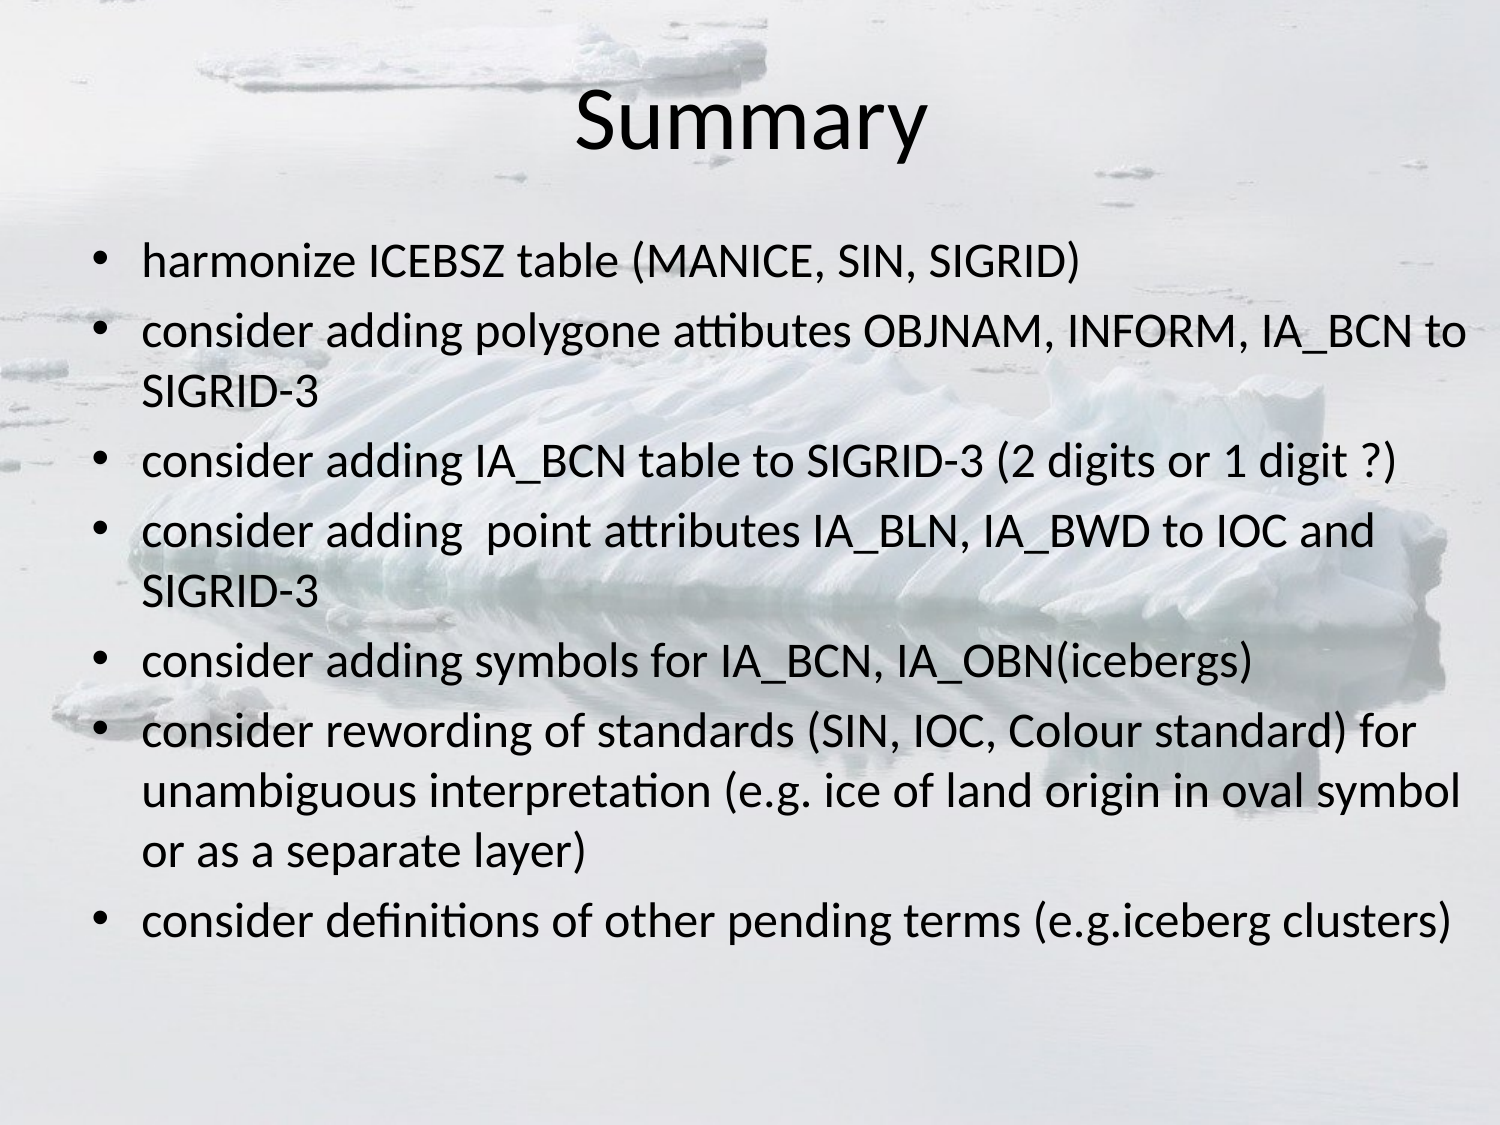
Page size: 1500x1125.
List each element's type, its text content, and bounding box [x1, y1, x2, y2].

picture [0, 0, 1500, 1125]
title Summary [76, 19, 1427, 207]
list harmonize ICEBSZ table (MANICE, SIN, SIGRID) consider adding polygone attibutes OBJNAM, INFORM, IA_BCN to SIGRID-3 consider adding IA_BCN table to SIGRID-3 (2 digits or 1 digit ?) consider adding point attributes IA_BLN, IA_BWD to IOC and SIGRID-3 consider adding symbols for IA_BCN, IA_OBN(icebergs) consider rewording of standards (SIN, IOC, Colour standard) for unambiguous interpretation (e.g. ice of land origin in oval symbol or as a separate layer) consider definitions of other pending terms (e.g.iceberg clusters) [76, 219, 1484, 1052]
